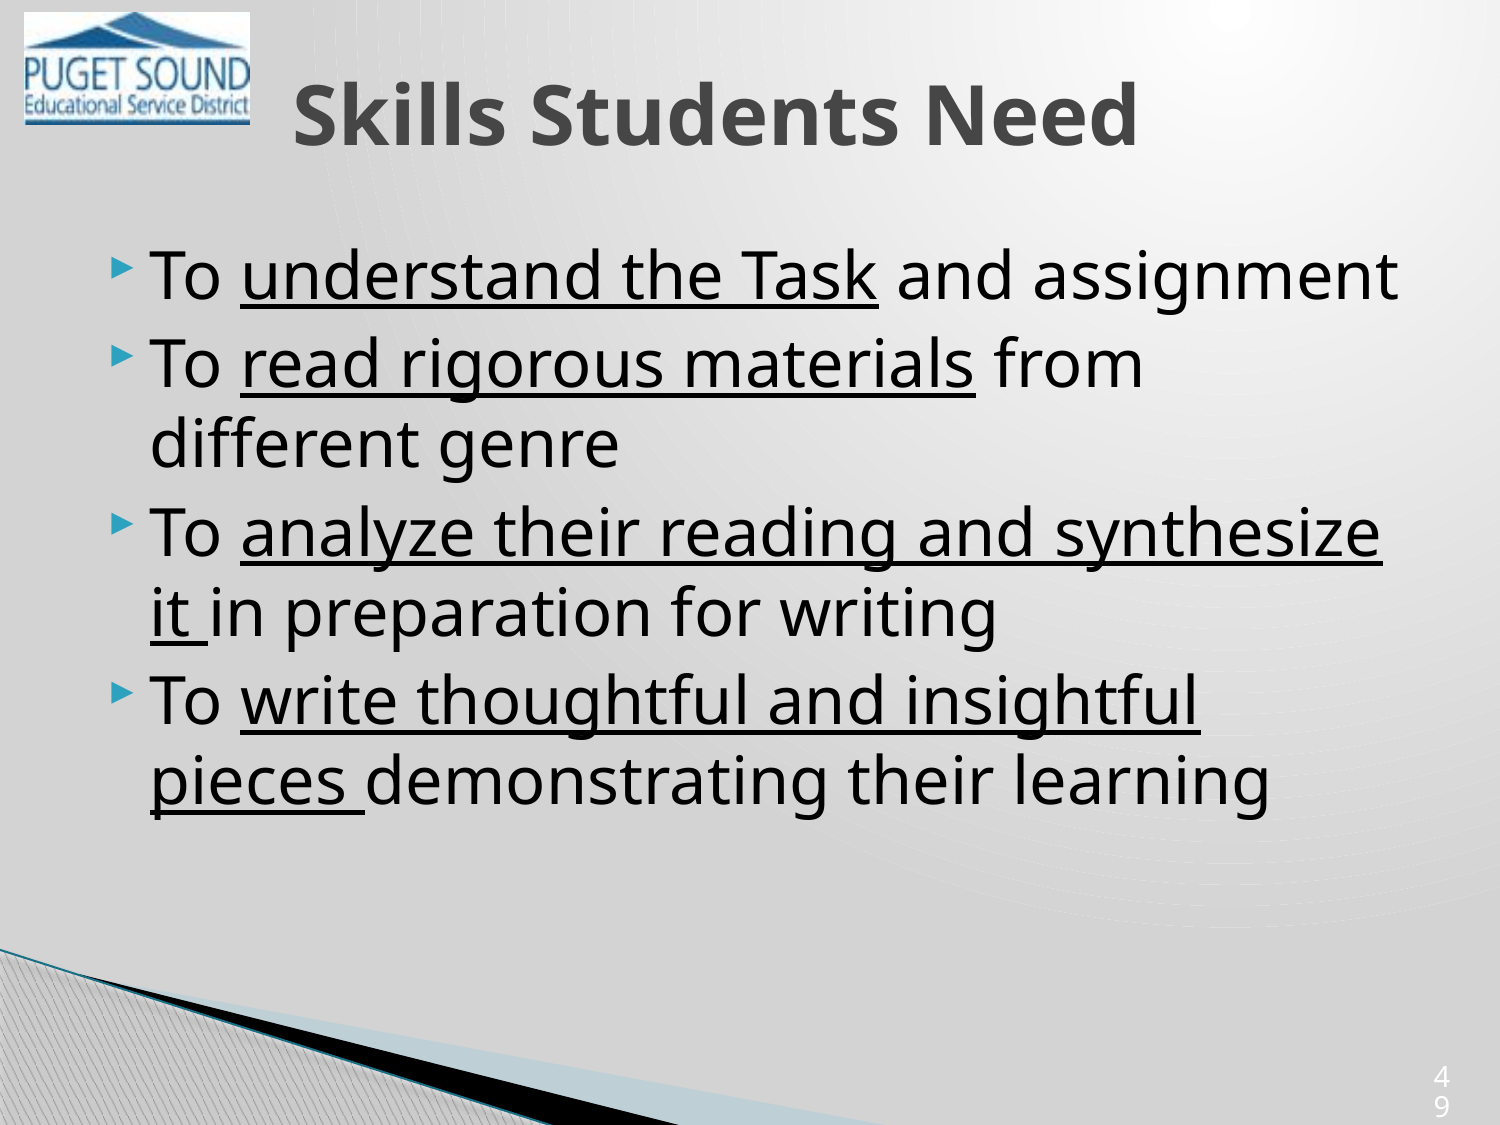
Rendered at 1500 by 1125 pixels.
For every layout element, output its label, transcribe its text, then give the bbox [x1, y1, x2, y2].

picture [24, 12, 250, 125]
list To understand the Task and assignment To read rigorous materials from different genre To analyze their reading and synthesize it in preparation for writing To write thoughtful and insightful pieces demonstrating their learning [75, 224, 1425, 986]
title Skills Students Need [278, 37, 1425, 188]
slide_number 49 [1418, 1051, 1479, 1112]
